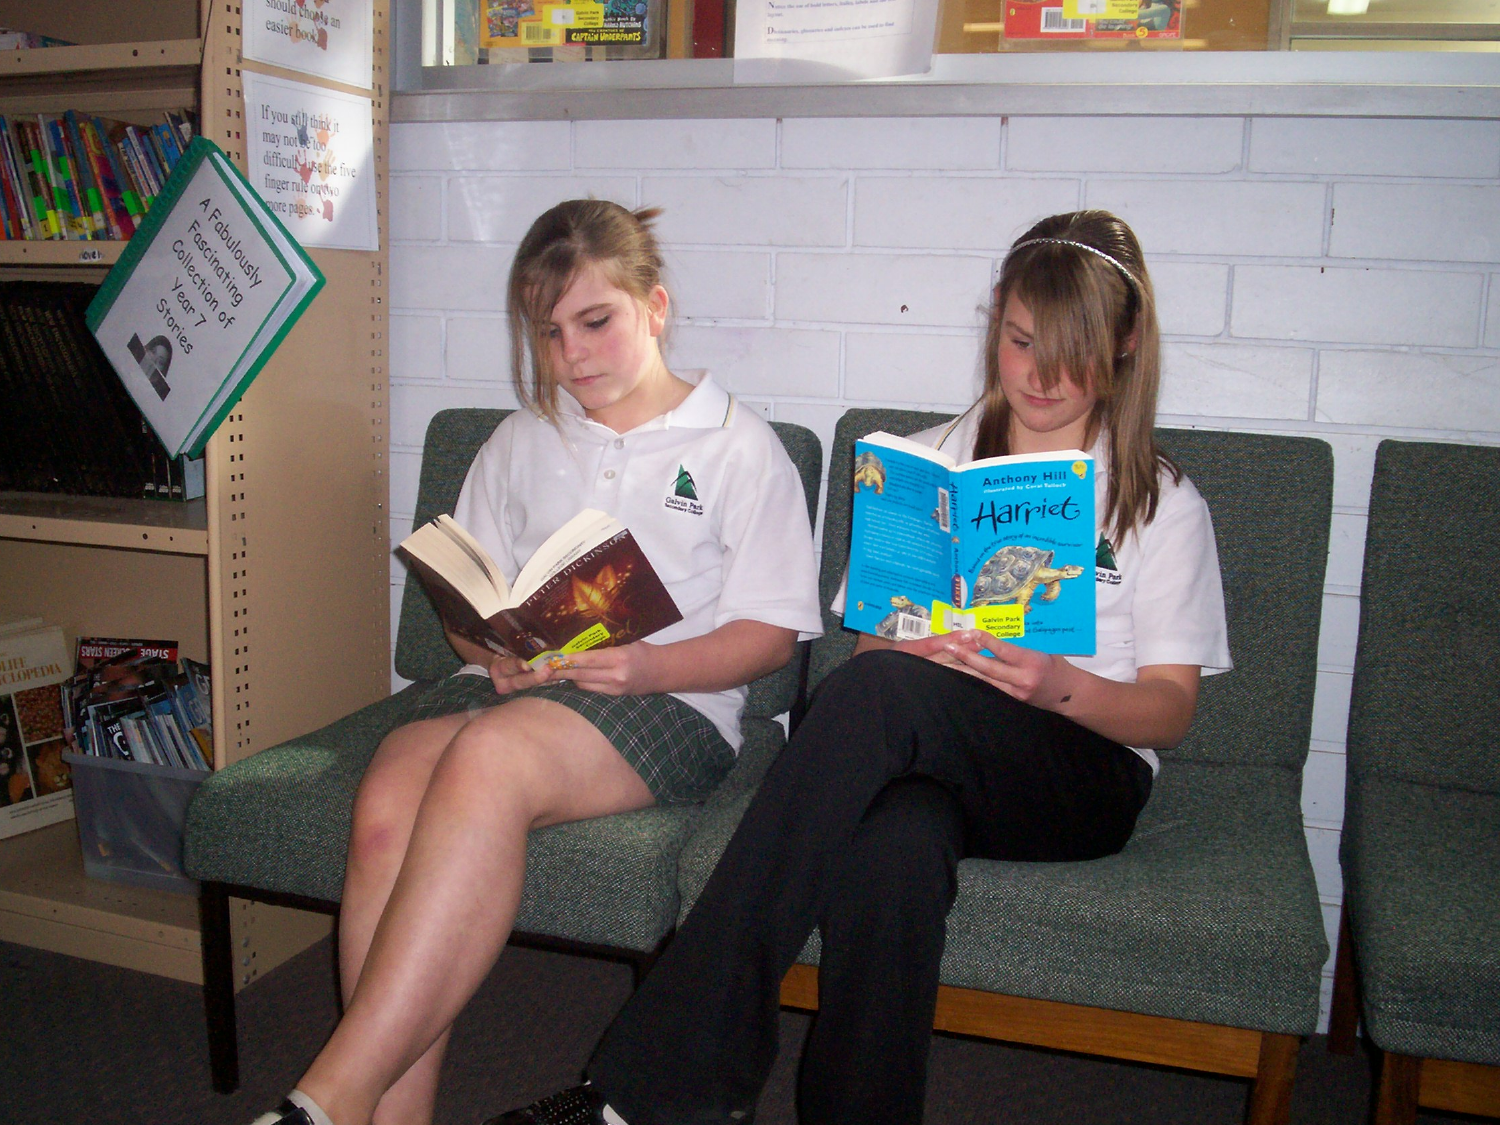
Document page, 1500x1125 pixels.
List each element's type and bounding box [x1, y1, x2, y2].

list [0, 0, 1500, 1125]
